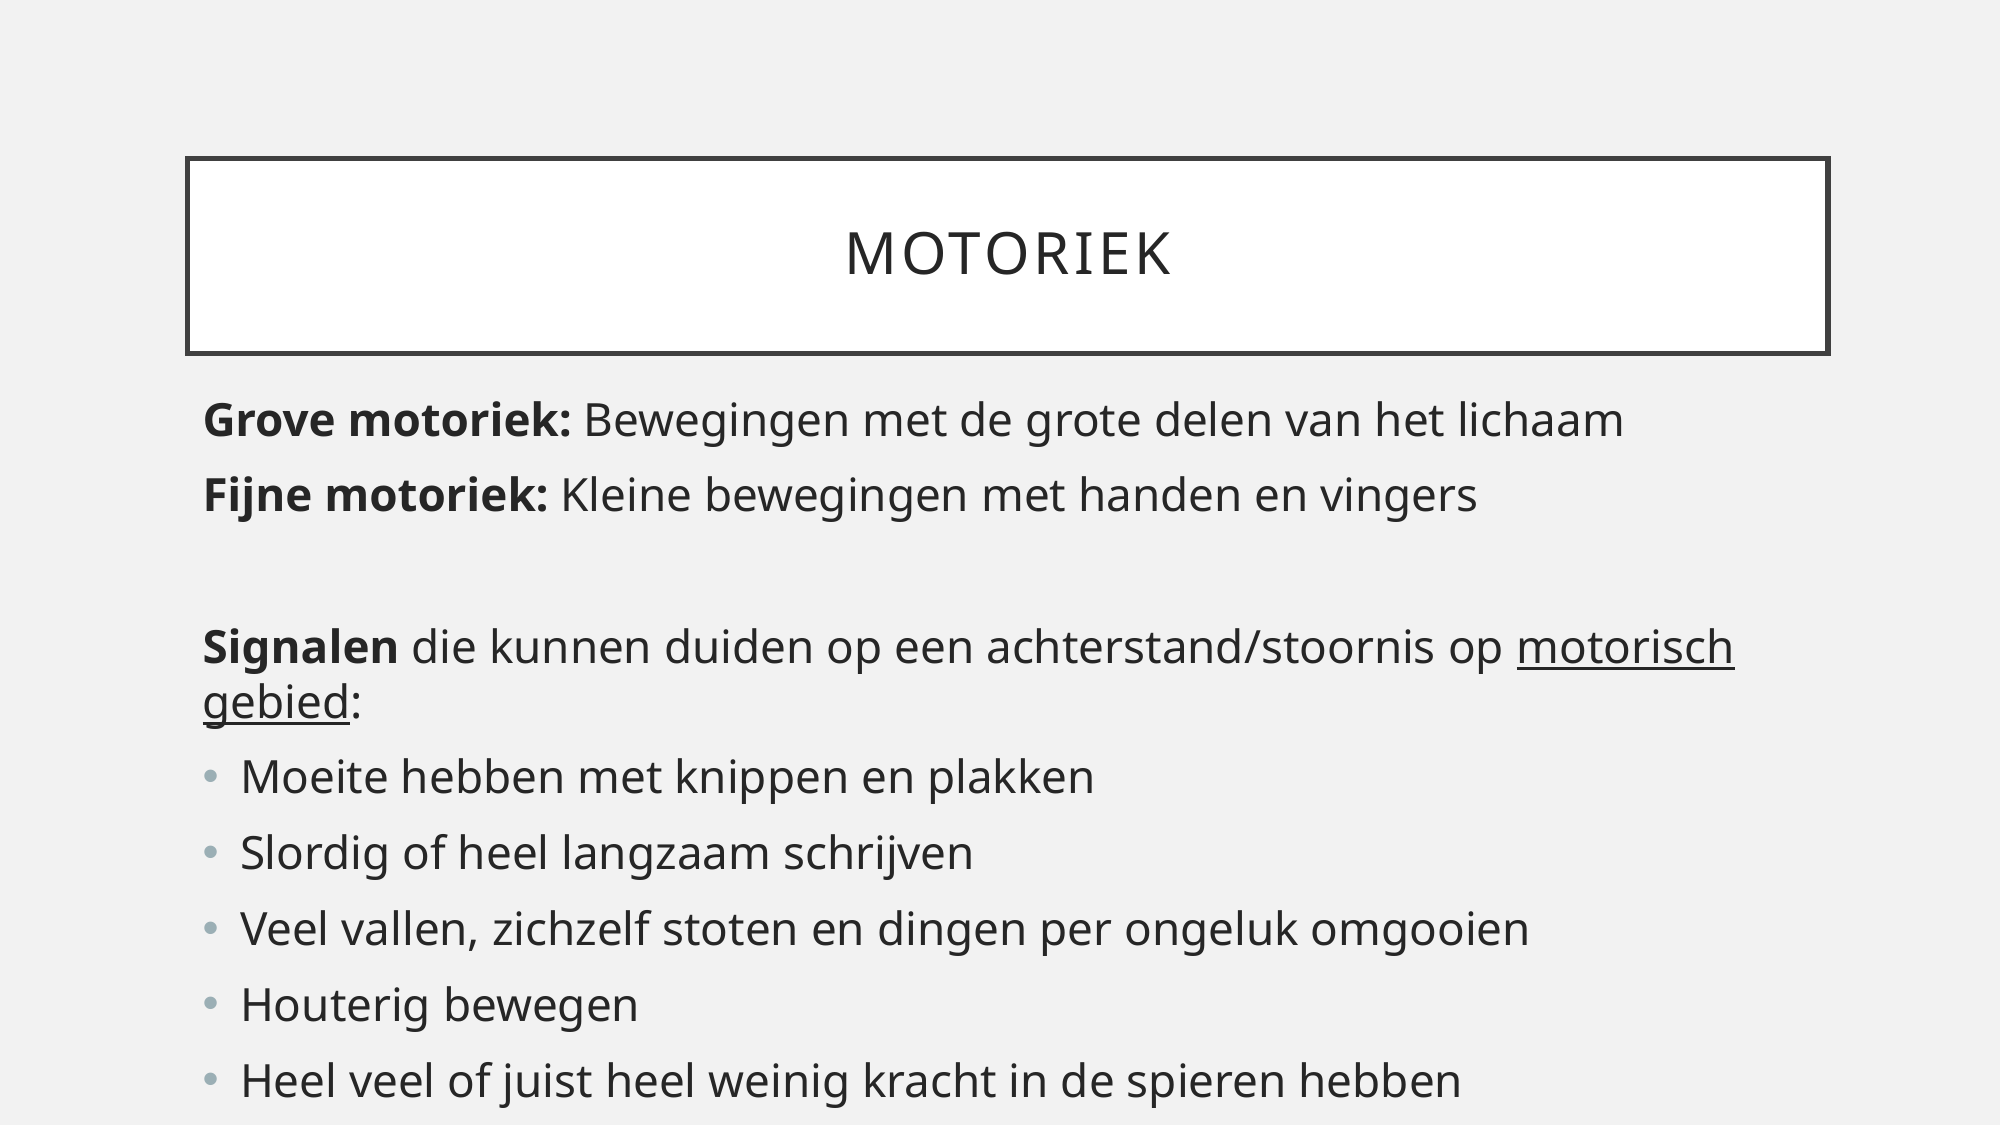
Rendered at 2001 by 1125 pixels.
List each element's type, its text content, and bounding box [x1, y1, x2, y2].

title Motoriek [185, 156, 1831, 356]
list Grove motoriek: Bewegingen met de grote delen van het lichaam Fijne motoriek: Kleine bewegingen met handen en vingers Signalen die kunnen duiden op een achterstand/stoornis op motorisch gebied: Moeite hebben met knippen en plakken Slordig of heel langzaam schrijven Veel vallen, zichzelf stoten en dingen per ongeluk omgooien Houterig bewegen Heel veel of juist heel weinig kracht in de spieren hebben [187, 382, 1829, 1125]
